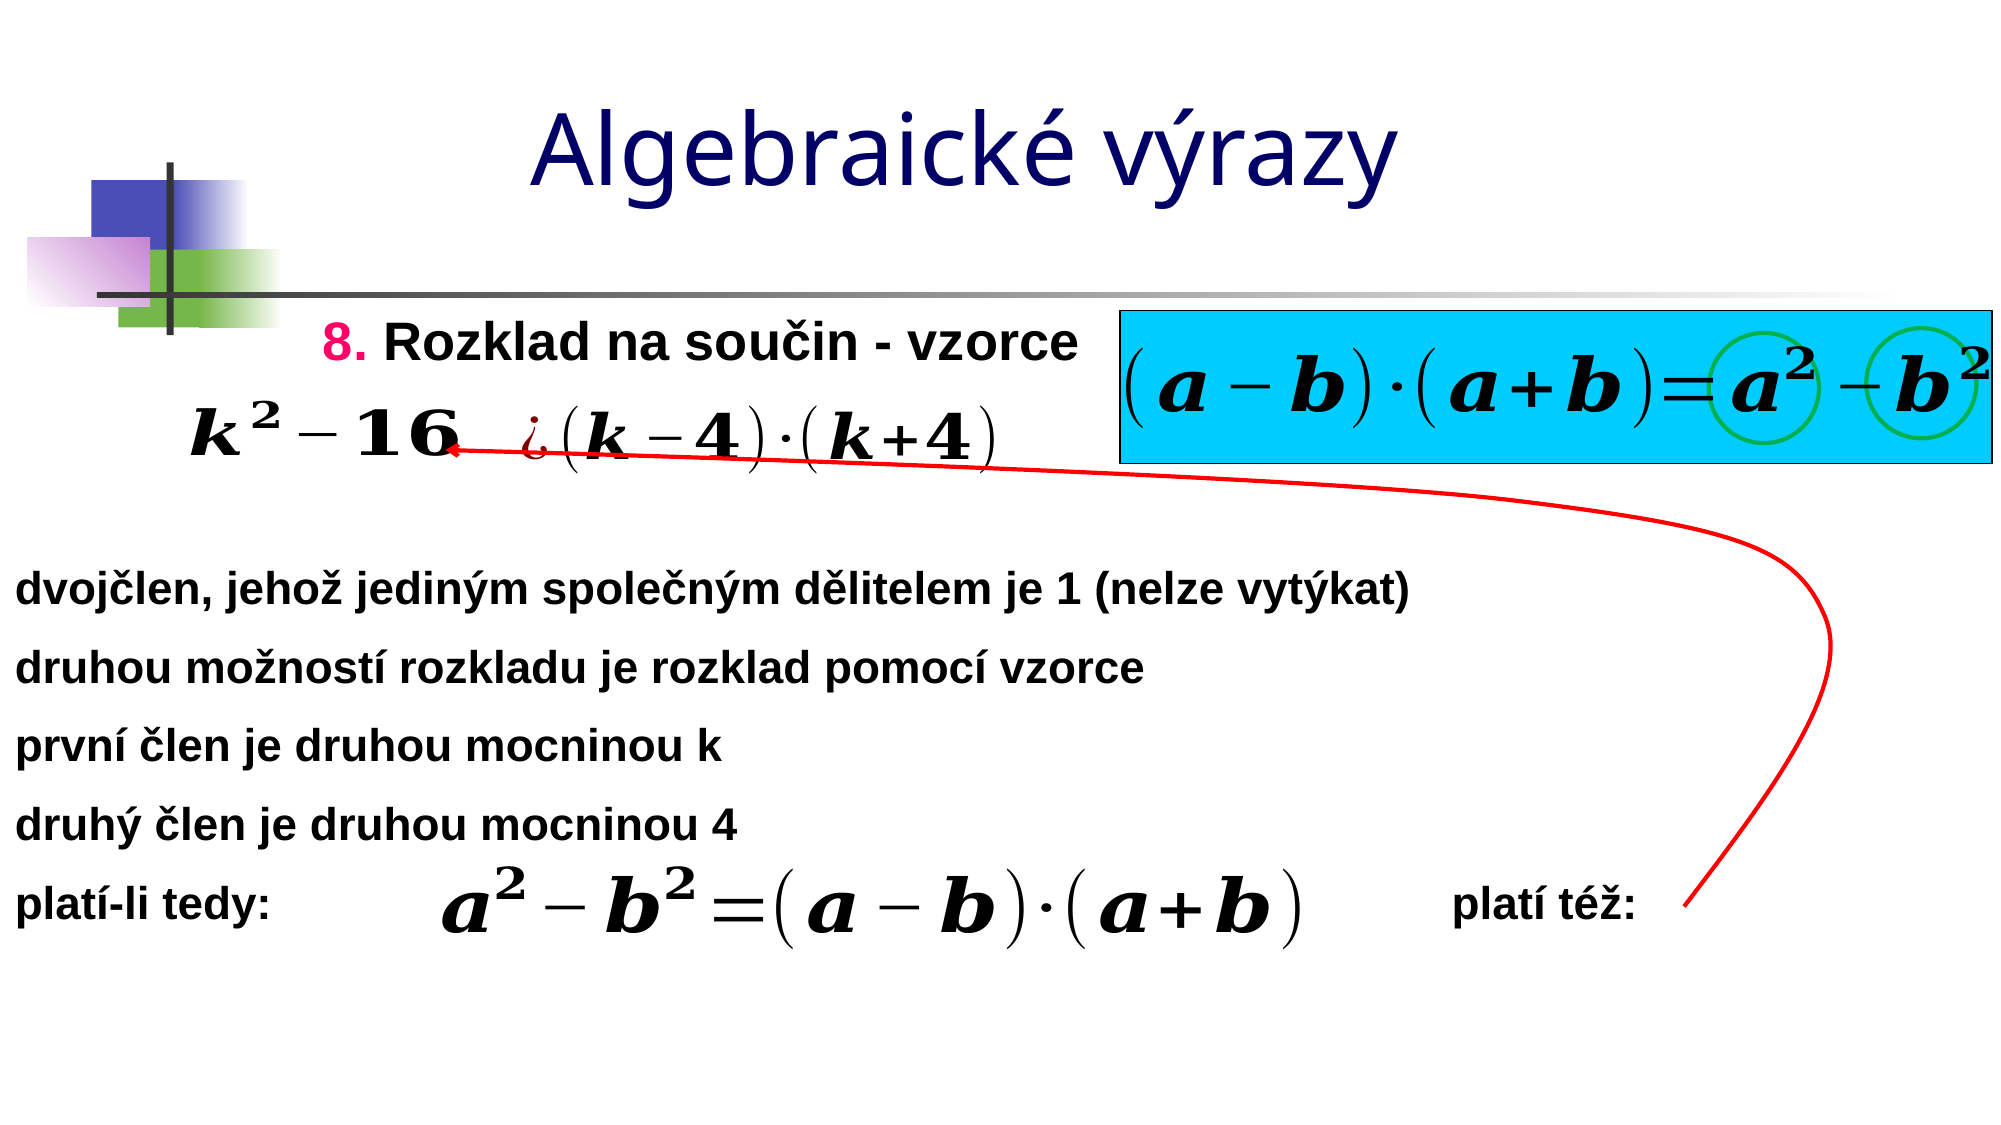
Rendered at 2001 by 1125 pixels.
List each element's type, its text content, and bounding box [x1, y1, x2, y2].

text_box platí též: [1436, 866, 1693, 936]
text_box [1120, 310, 1993, 464]
text_box [1708, 332, 1819, 444]
text_box [445, 443, 1831, 907]
text_box druhou možností rozkladu je rozklad pomocí vzorce [0, 629, 1120, 700]
text_box [1866, 328, 1977, 439]
text_box platí-li tedy: [0, 866, 424, 936]
text_box první člen je druhou mocninou k [0, 708, 1121, 779]
text_box dvojčlen, jehož jediným společným dělitelem je 1 (nelze vytýkat) [0, 551, 906, 621]
text_box druhý člen je druhou mocninou 4 [0, 787, 1051, 858]
text_box 8. Rozklad na součin - vzorce [283, 299, 1120, 379]
title Algebraické výrazy [172, 58, 1757, 232]
